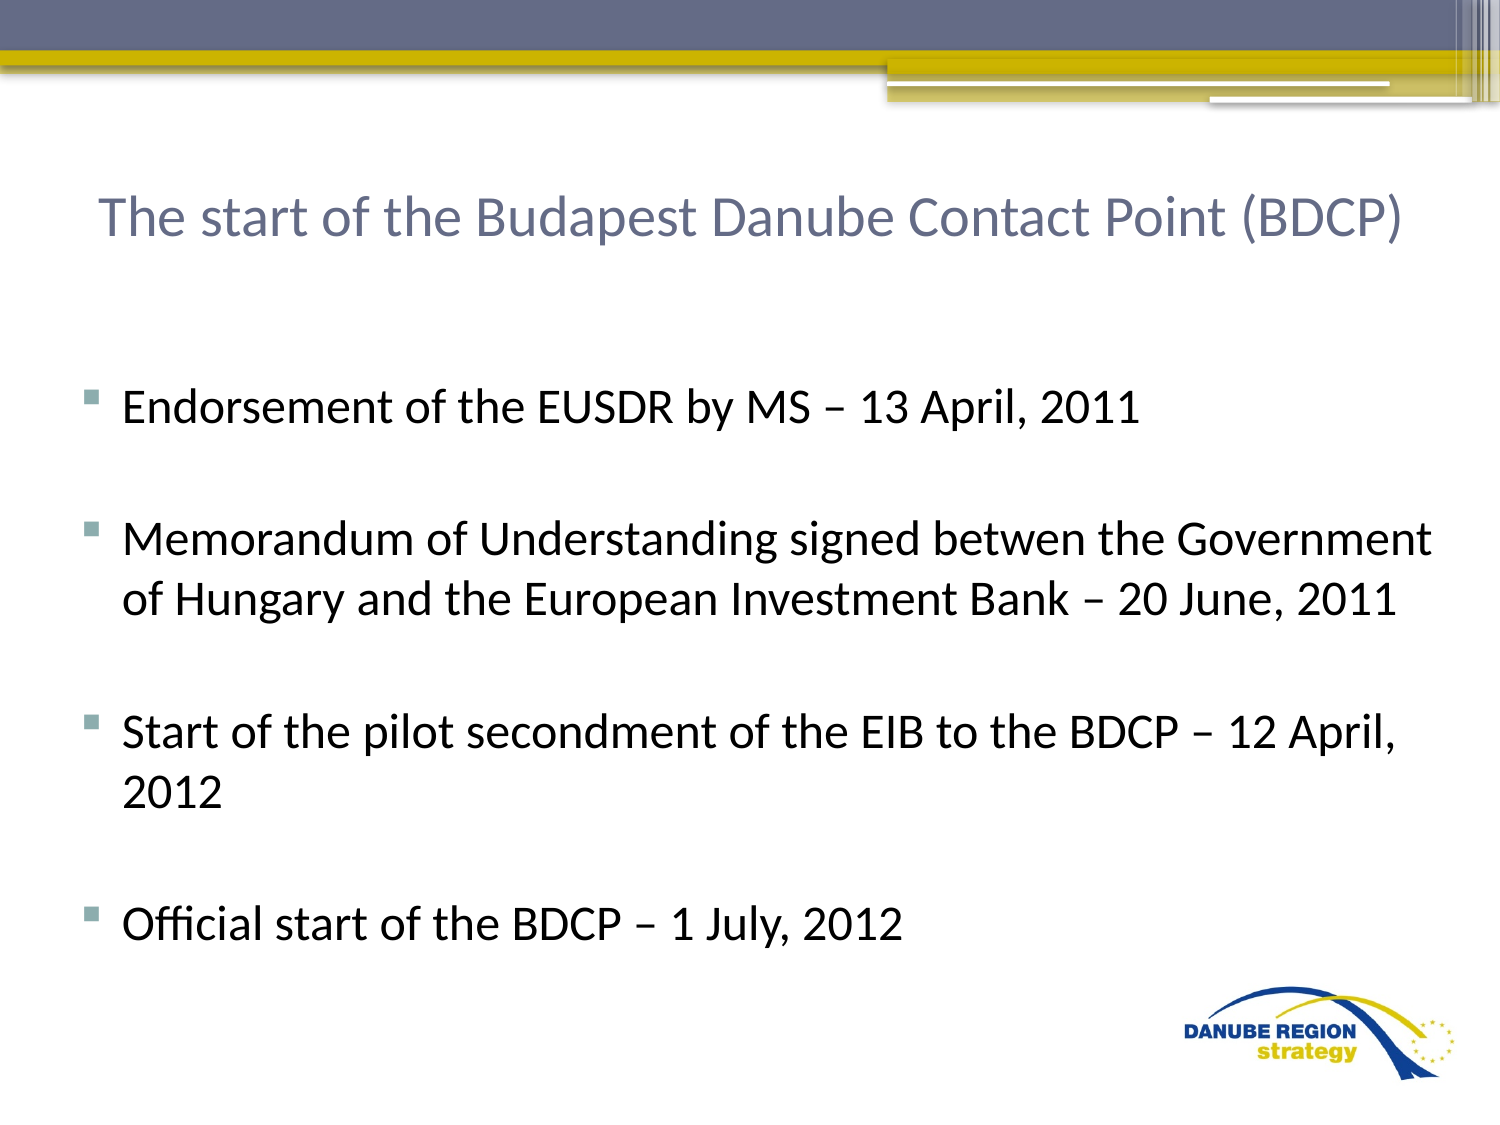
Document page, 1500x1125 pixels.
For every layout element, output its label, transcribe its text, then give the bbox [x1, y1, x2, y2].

picture [1171, 972, 1468, 1094]
title The start of the Budapest Danube Contact Point (BDCP) [76, 125, 1428, 301]
list Endorsement of the EUSDR by MS – 13 April, 2011 Memorandum of Understanding signed betwen the Government of Hungary and the European Investment Bank – 20 June, 2011 Start of the pilot secondment of the EIB to the BDCP – 12 April, 2012 Official start of the BDCP – 1 July, 2012 [46, 304, 1454, 1015]
